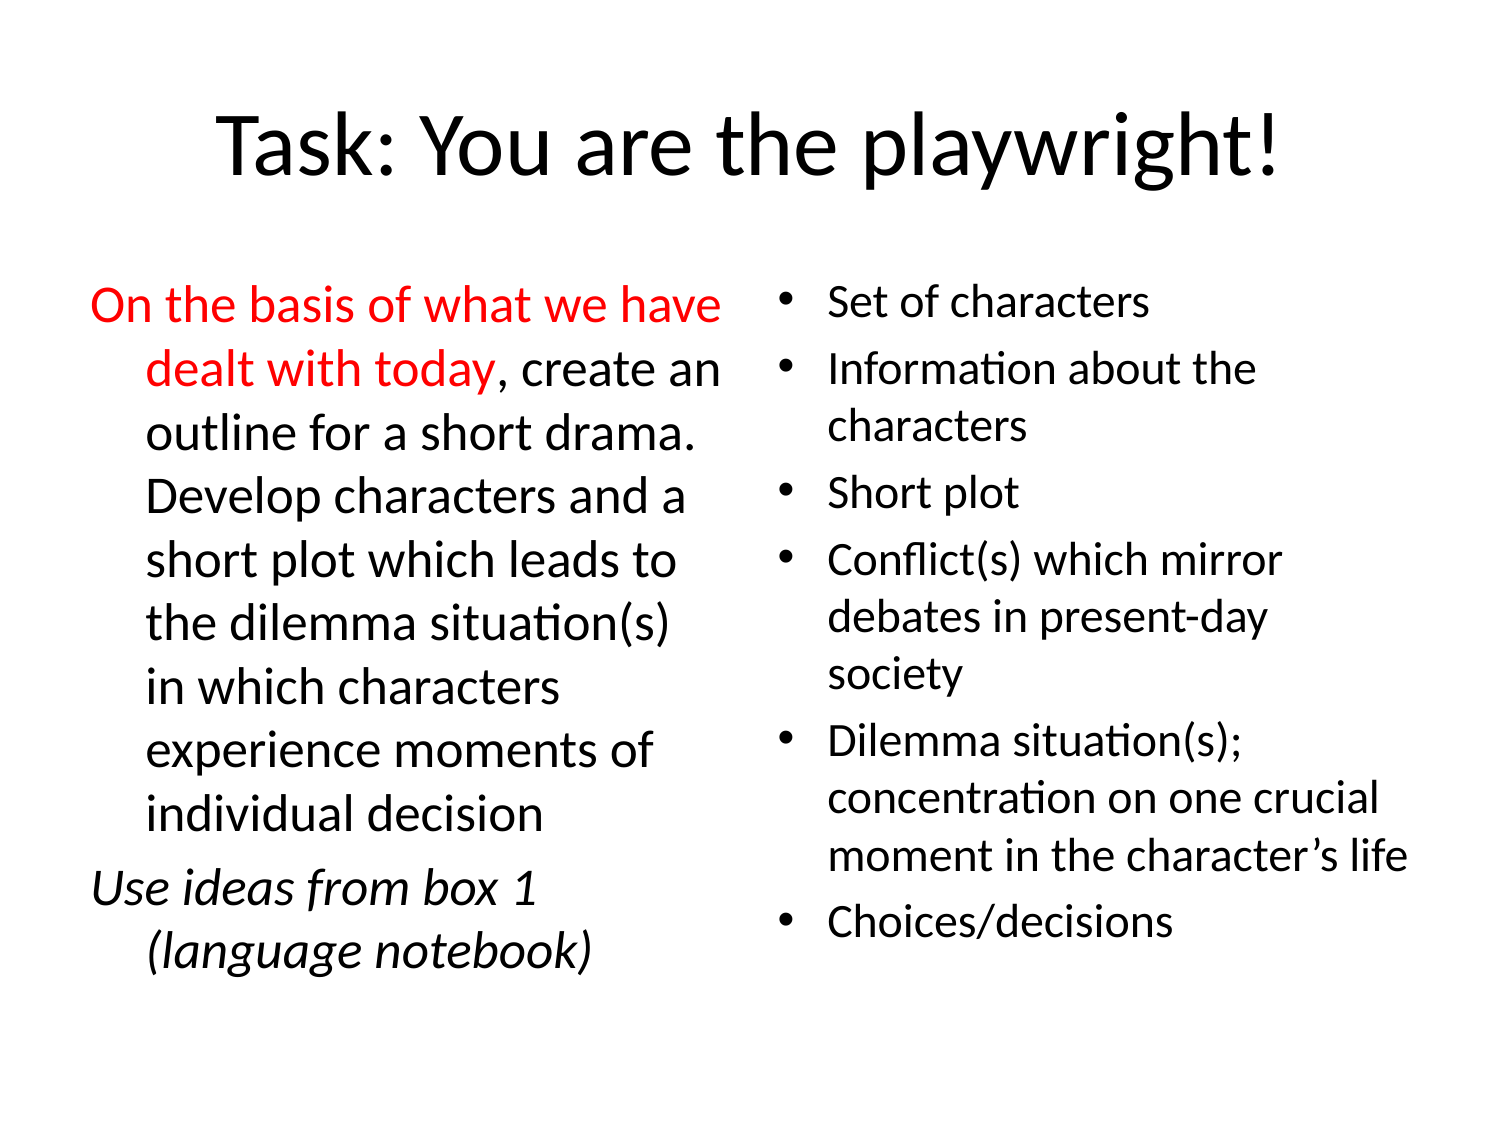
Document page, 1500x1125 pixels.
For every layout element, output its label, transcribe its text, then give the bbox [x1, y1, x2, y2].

list Set of characters Information about the characters Short plot Conflict(s) which mirror debates in present-day society Dilemma situation(s); concentration on one crucial moment in the character’s life Choices/decisions [762, 262, 1425, 1005]
title Task: You are the playwright! [75, 45, 1425, 233]
list On the basis of what we have dealt with today, create an outline for a short drama. Develop characters and a short plot which leads to the dilemma situation(s) in which characters experience moments of individual decision Use ideas from box 1 (language notebook) [75, 262, 738, 1005]
